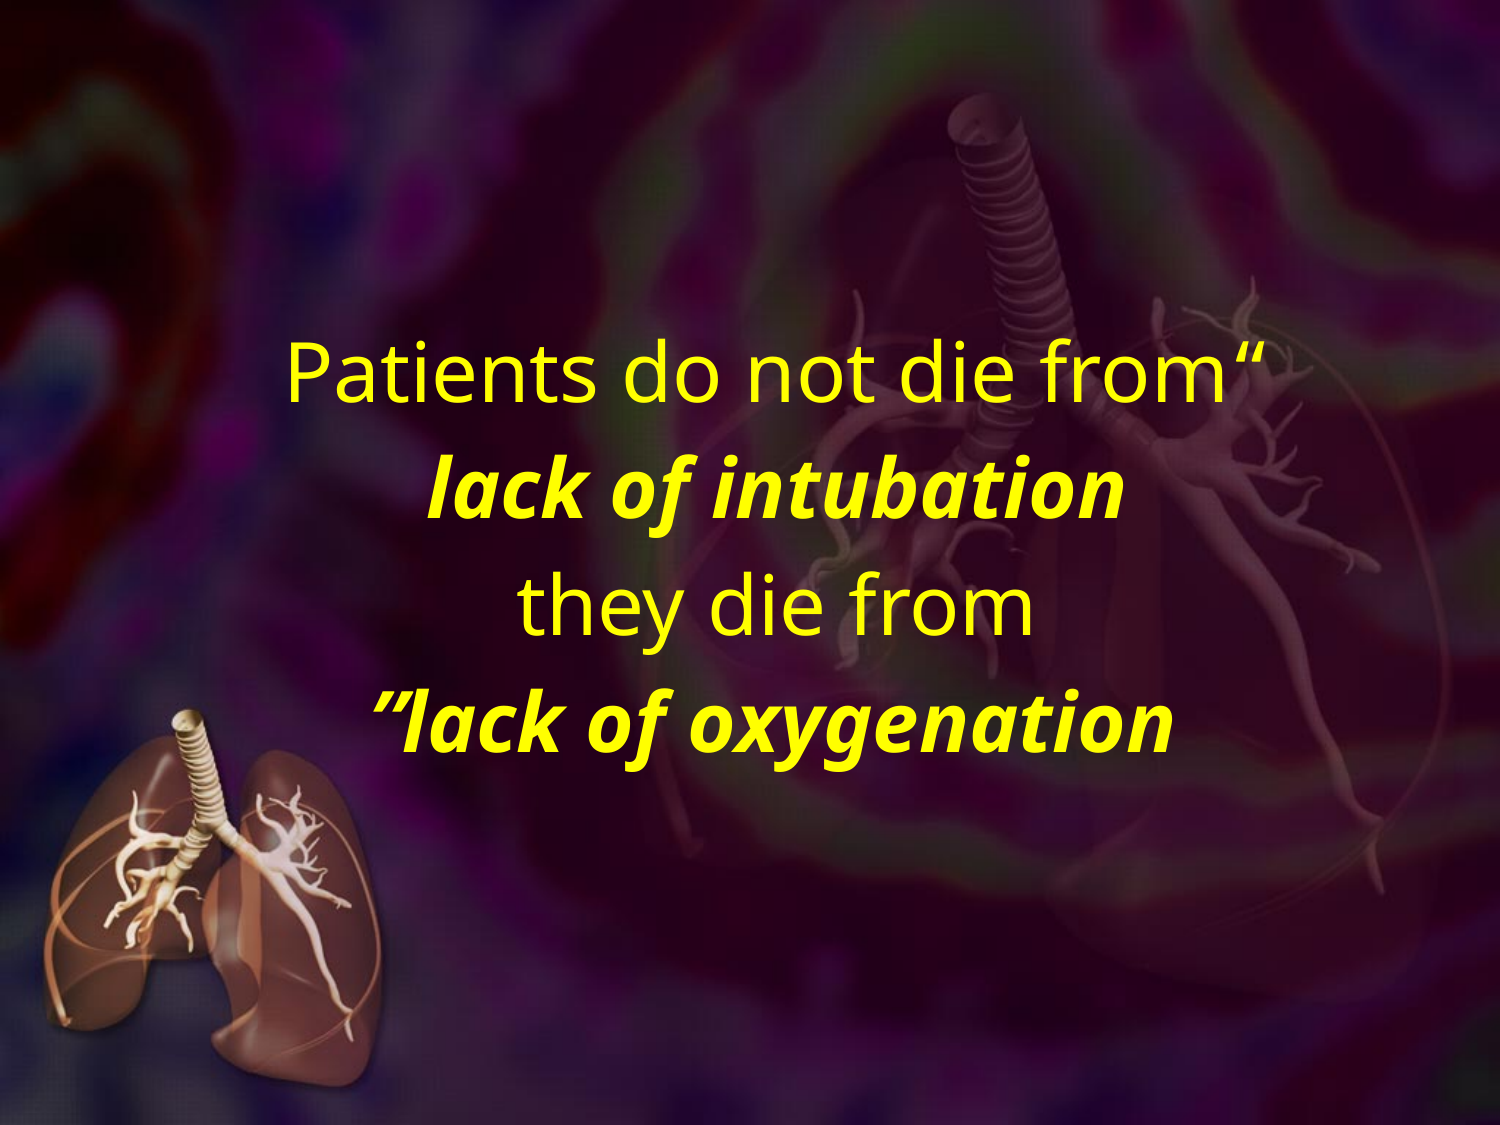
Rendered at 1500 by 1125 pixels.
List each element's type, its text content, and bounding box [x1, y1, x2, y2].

picture [0, 0, 1500, 1125]
list “Patients do not die from lack of intubation they die from lack of oxygenation” [111, 77, 1421, 821]
